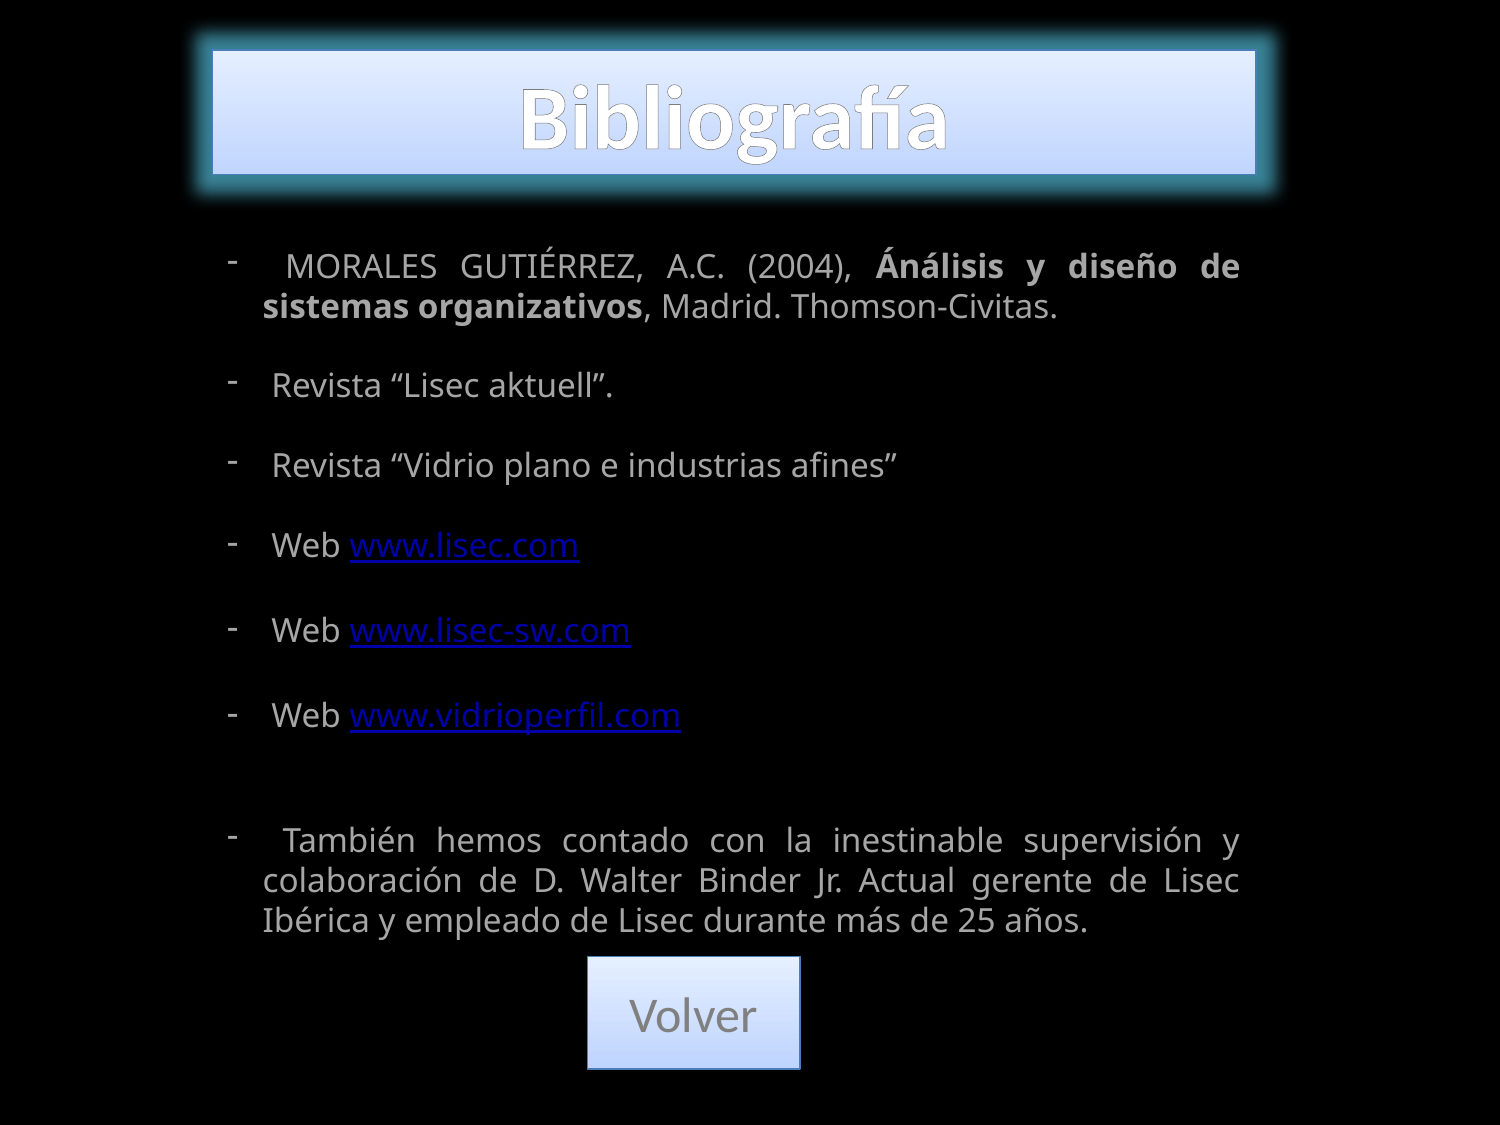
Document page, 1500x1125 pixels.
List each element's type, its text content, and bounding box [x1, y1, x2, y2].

text_box Volver [587, 956, 801, 1070]
text_box Bibliografía [212, 49, 1257, 175]
text_box MORALES GUTIÉRREZ, A.C. (2004), Ánálisis y diseño de sistemas organizativos, Madrid. Thomson-Civitas. Revista “Lisec aktuell”. Revista “Vidrio plano e industrias afines” Web www.lisec.com Web www.lisec-sw.com Web www.vidrioperfil.com También hemos contado con la inestinable supervisión y colaboración de D. Walter Binder Jr. Actual gerente de Lisec Ibérica y empleado de Lisec durante más de 25 años. [212, 237, 1257, 947]
